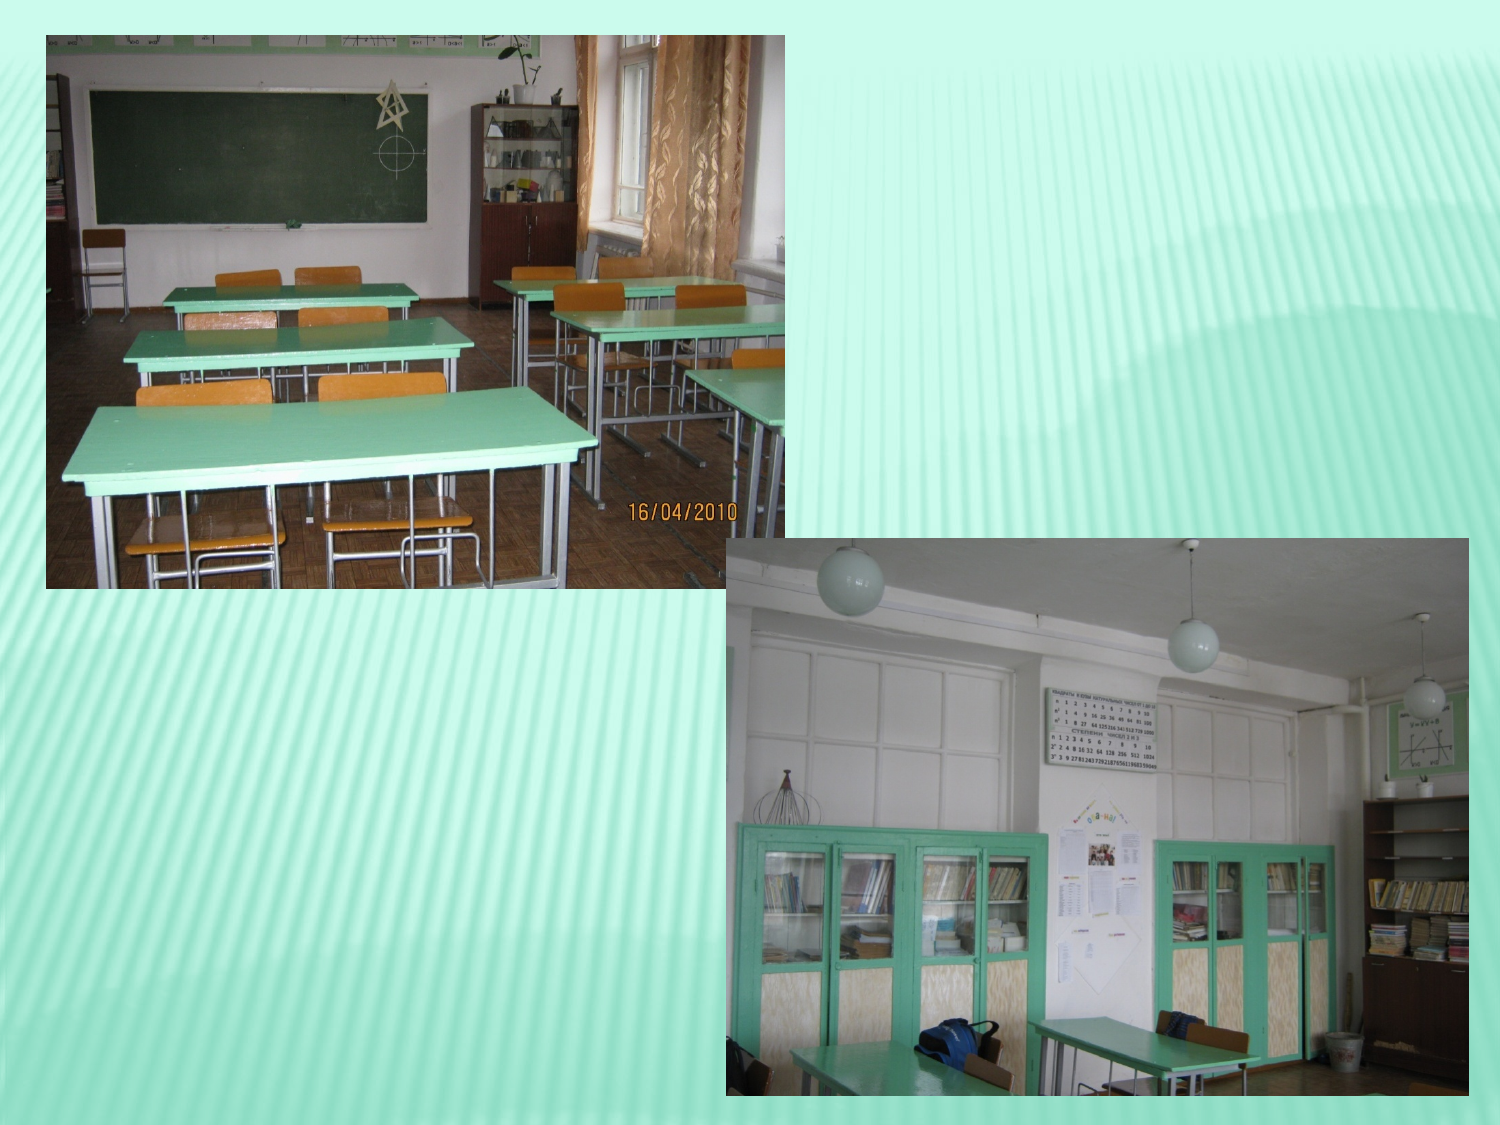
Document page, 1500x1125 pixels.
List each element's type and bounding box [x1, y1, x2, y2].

picture [46, 34, 1470, 1096]
